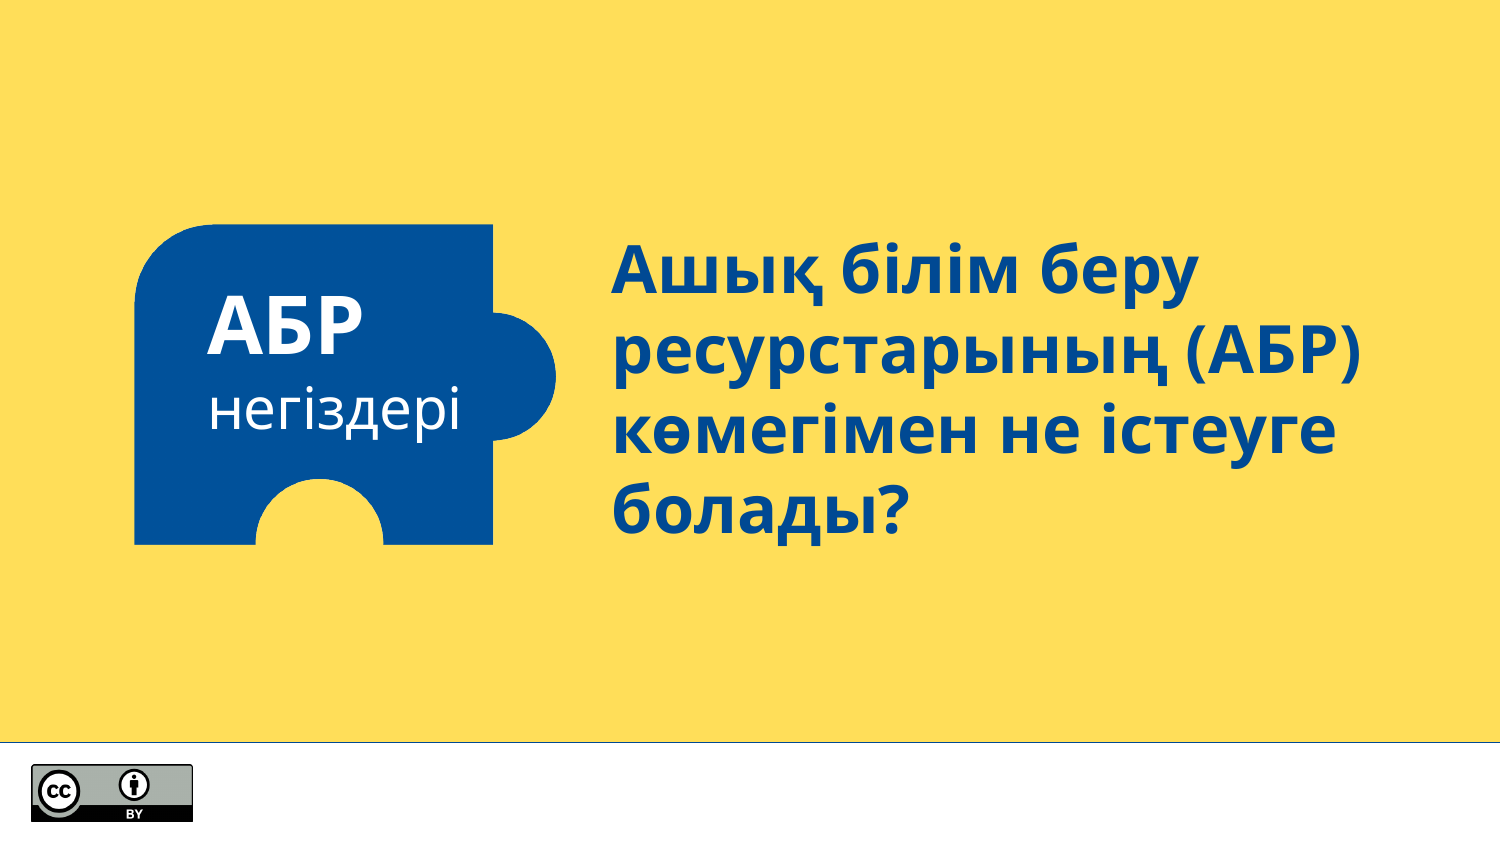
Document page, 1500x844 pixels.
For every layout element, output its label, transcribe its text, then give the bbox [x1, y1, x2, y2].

picture [31, 764, 193, 822]
picture [133, 224, 556, 545]
text_box Ашық білім беру ресурстарының (АБР) көмегімен не істеуге болады? [596, 211, 1485, 562]
text_box АБР негіздері [560, 258, 838, 456]
text_box [0, 750, 1500, 844]
